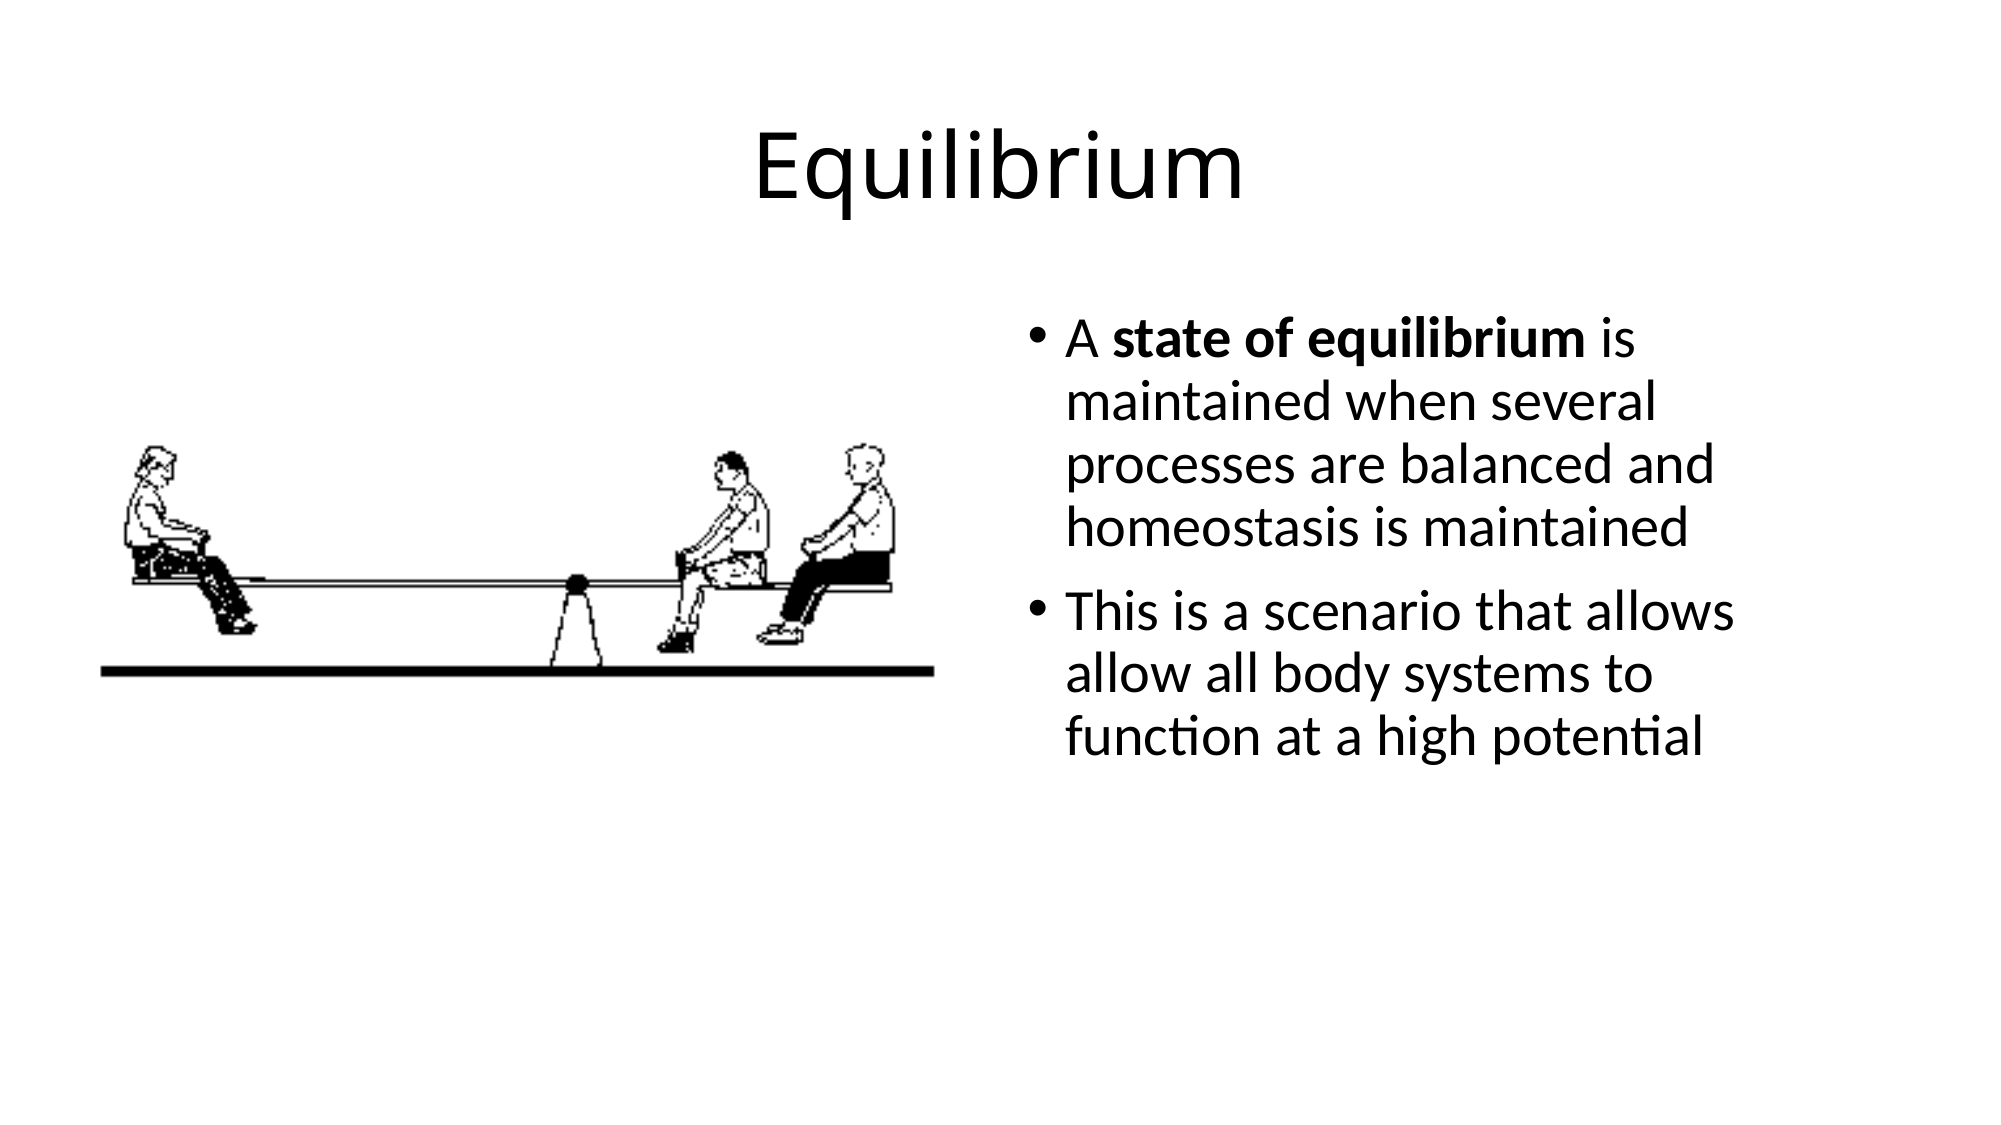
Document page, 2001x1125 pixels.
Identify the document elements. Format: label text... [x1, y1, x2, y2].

picture [99, 397, 948, 701]
list A state of equilibrium is maintained when several processes are balanced and homeostasis is maintained This is a scenario that allows allow all body systems to function at a high potential [1012, 299, 1863, 1014]
title Equilibrium [137, 59, 1863, 278]
